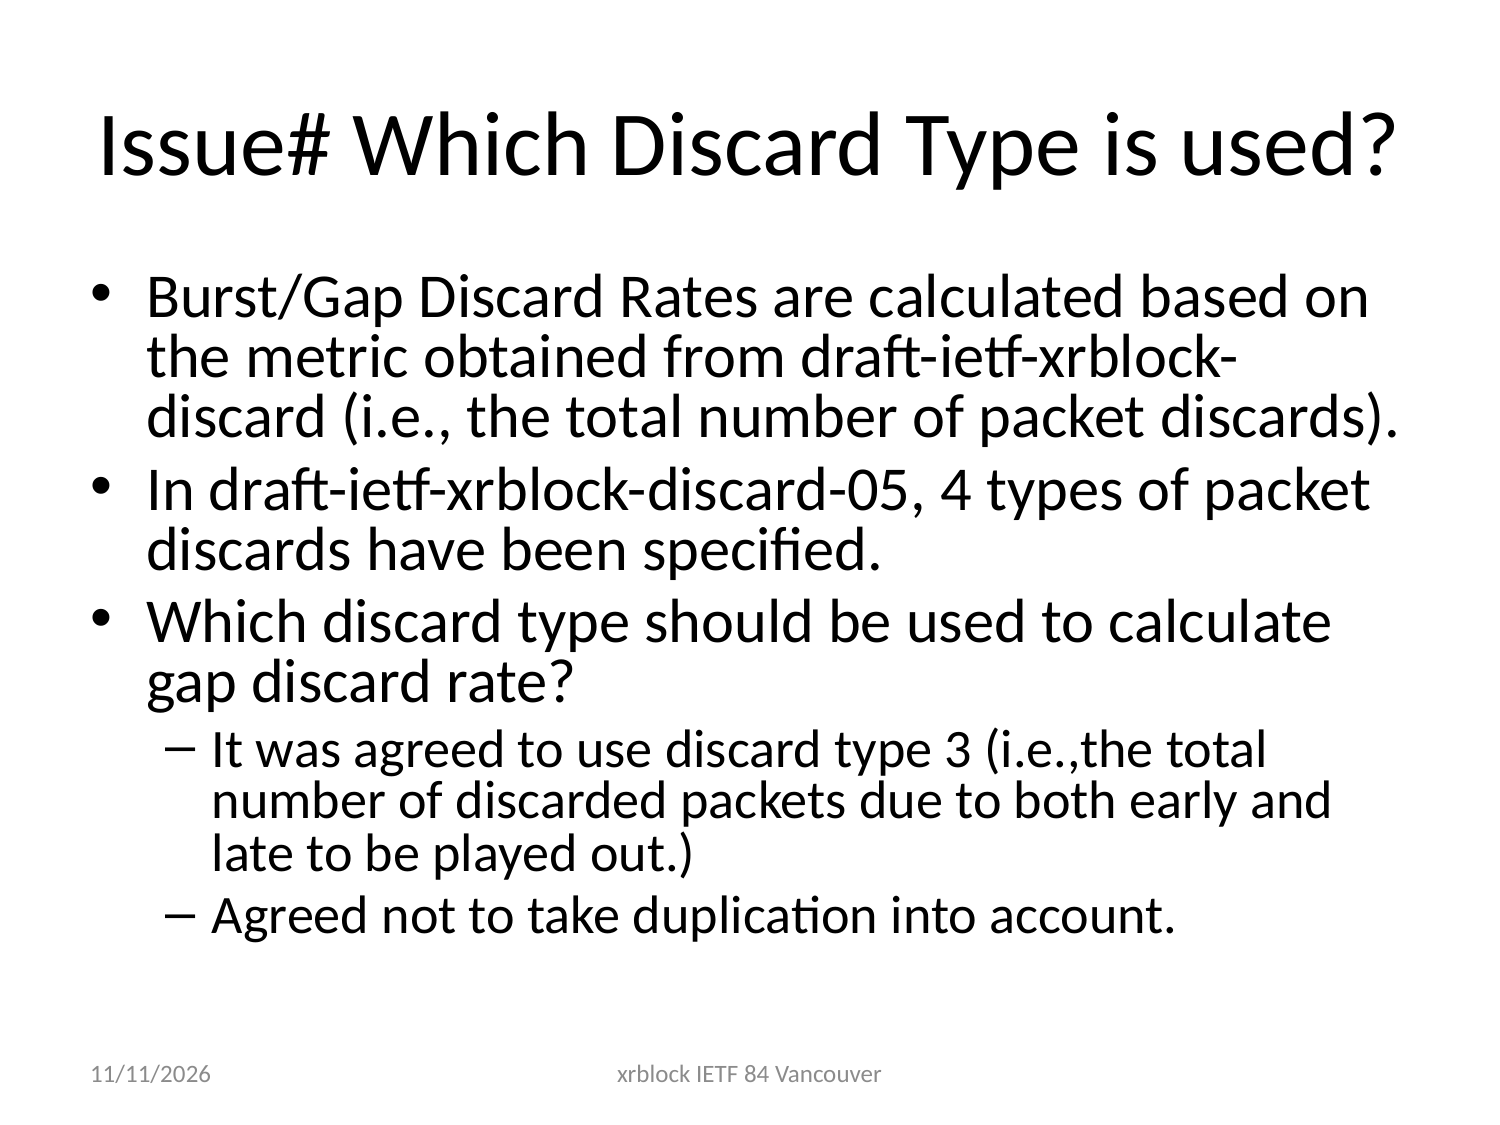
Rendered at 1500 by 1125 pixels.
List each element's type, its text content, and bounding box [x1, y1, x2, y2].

title Issue# Which Discard Type is used? [74, 44, 1426, 233]
footer xrblock IETF 84 Vancouver [512, 1042, 988, 1103]
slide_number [75, 1042, 425, 1103]
list Burst/Gap Discard Rates are calculated based on the metric obtained from draft-ietf-xrblock-discard (i.e., the total number of packet discards). In draft-ietf-xrblock-discard-05, 4 types of packet discards have been specified. Which discard type should be used to calculate gap discard rate? It was agreed to use discard type 3 (i.e.,the total number of discarded packets due to both early and late to be played out.) Agreed not to take duplication into account. [74, 262, 1426, 1059]
